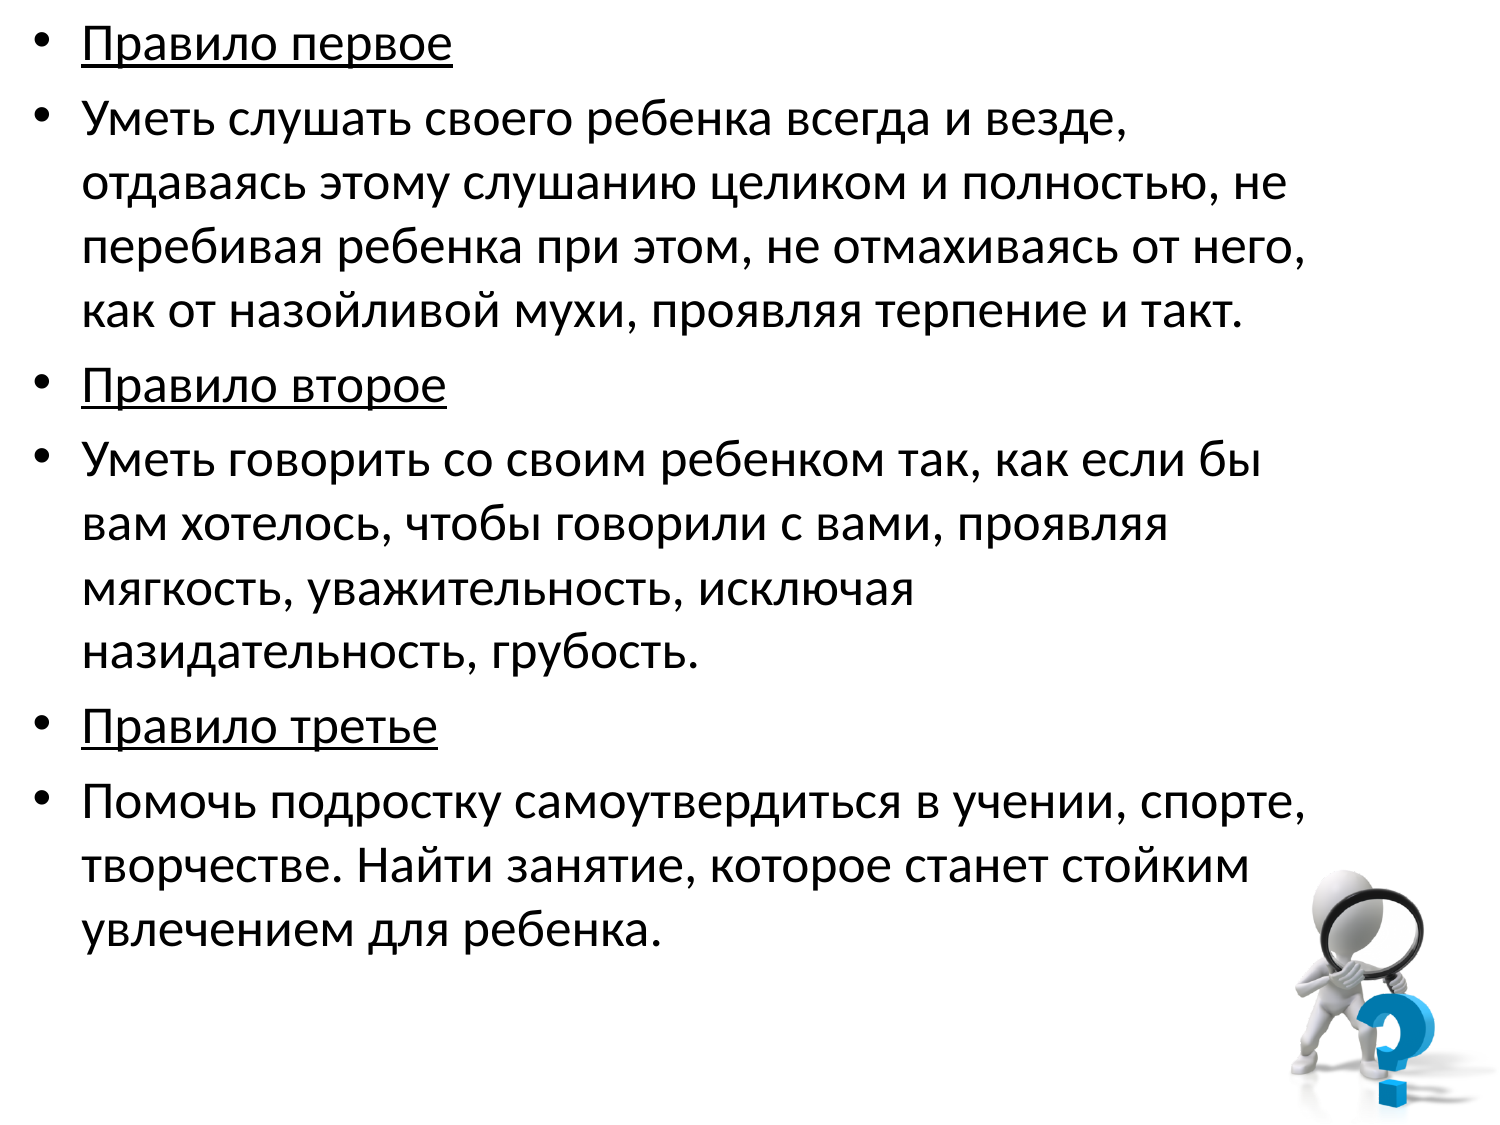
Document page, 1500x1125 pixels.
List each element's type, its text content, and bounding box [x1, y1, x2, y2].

picture [1287, 869, 1500, 1125]
list Правило первое Уметь слушать своего ребенка всегда и везде, отдаваясь этому слушанию целиком и полностью, не перебивая ребенка при этом, не отмахиваясь от него, как от назойливой мухи, проявляя терпение и такт. Правило второе Уметь говорить со своим ребенком так, как если бы вам хотелось, чтобы говорили с вами, проявляя мягкость, уважительность, исключая назидательность, грубость. Правило третье Помочь подростку самоутвердиться в учении, спорте, творчестве. Найти занятие, которое станет стойким увлечением для ребенка. [17, 0, 1329, 1035]
